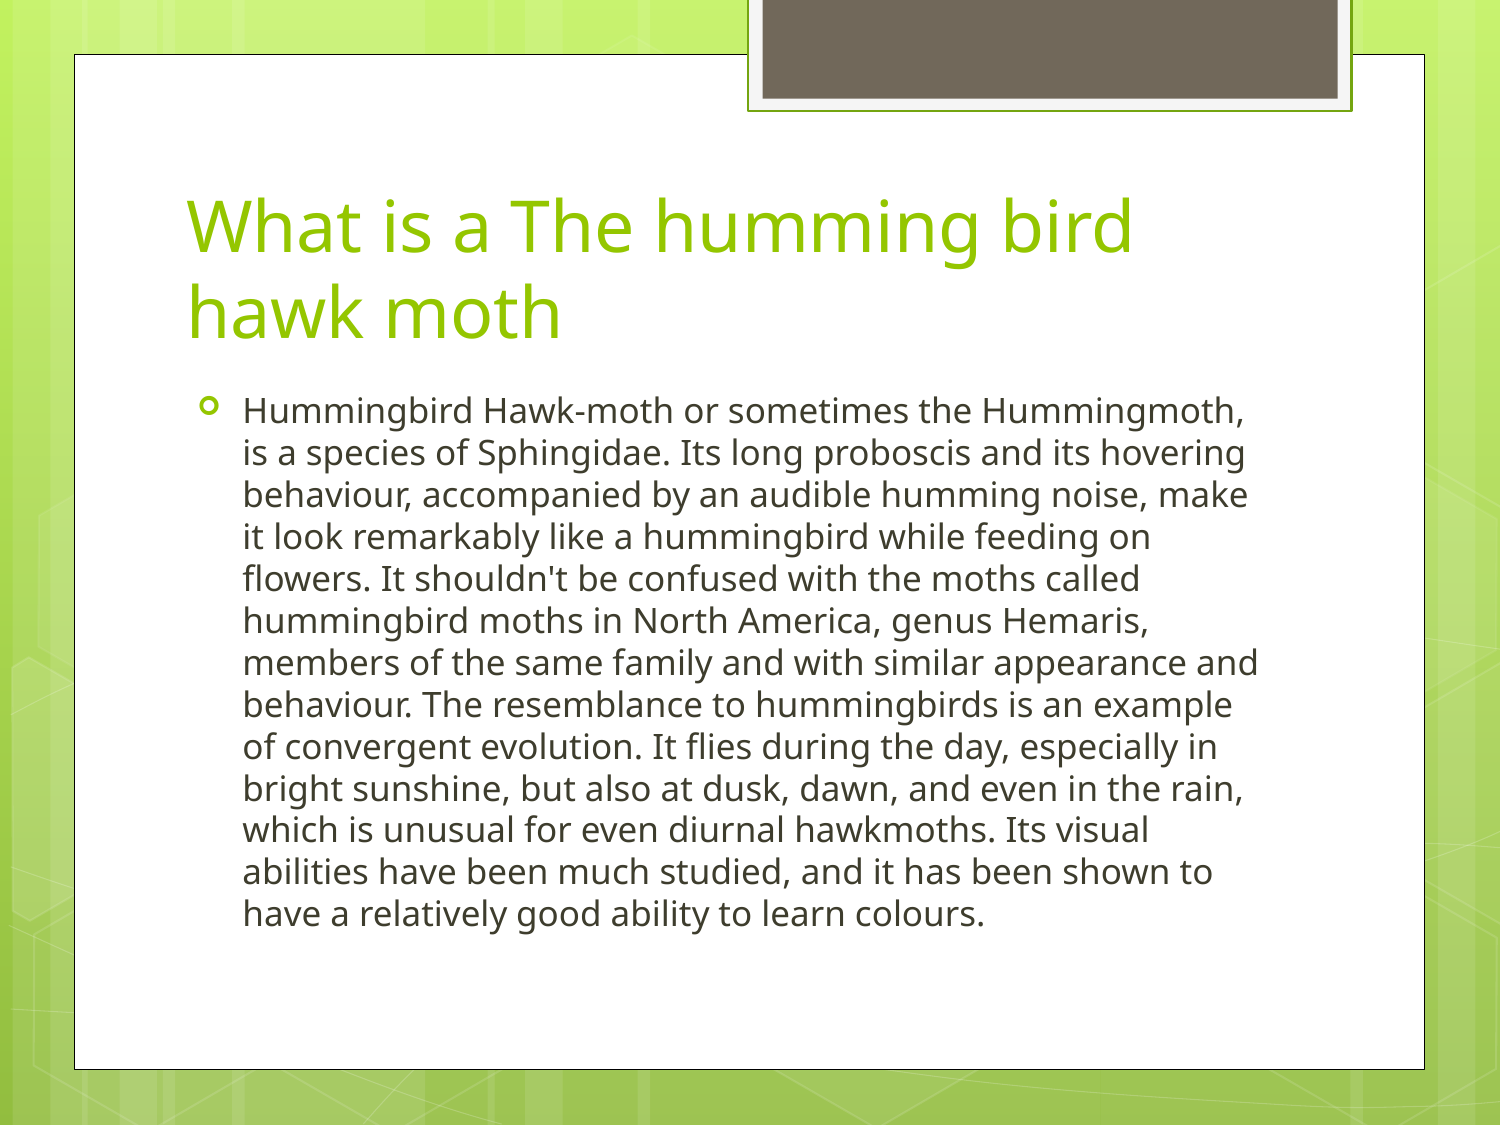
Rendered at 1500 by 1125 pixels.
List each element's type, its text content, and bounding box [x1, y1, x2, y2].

title What is a The humming bird hawk moth [171, 172, 1324, 361]
list Hummingbird Hawk-moth or sometimes the Hummingmoth, is a species of Sphingidae. Its long proboscis and its hovering behaviour, accompanied by an audible humming noise, make it look remarkably like a hummingbird while feeding on flowers. It shouldn't be confused with the moths called hummingbird moths in North America, genus Hemaris, members of the same family and with similar appearance and behaviour. The resemblance to hummingbirds is an example of convergent evolution. It flies during the day, especially in bright sunshine, but also at dusk, dawn, and even in the rain, which is unusual for even diurnal hawkmoths. Its visual abilities have been much studied, and it has been shown to have a relatively good ability to learn colours. [171, 381, 1283, 957]
